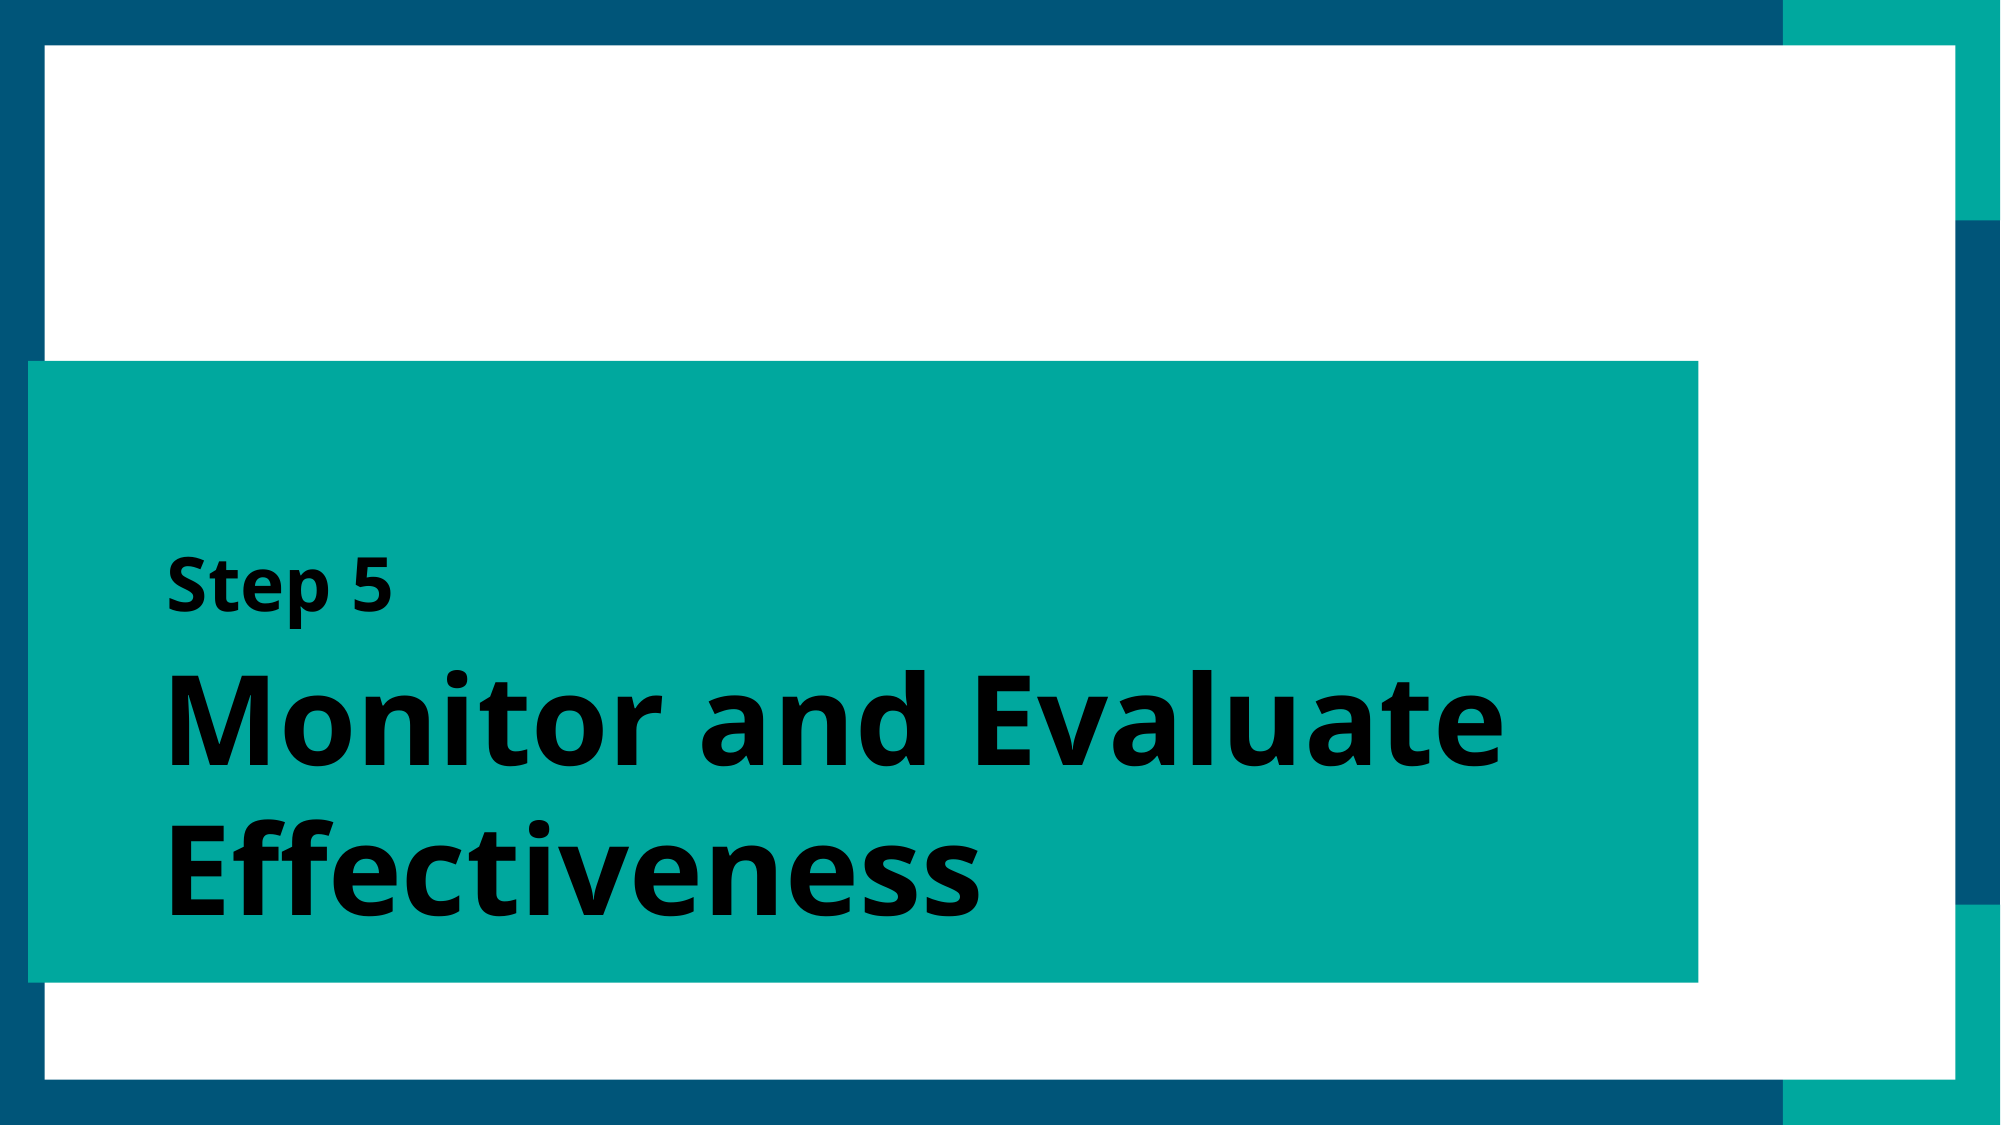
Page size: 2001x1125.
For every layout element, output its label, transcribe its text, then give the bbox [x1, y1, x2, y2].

title Monitor and Evaluate Effectiveness [136, 280, 1597, 941]
text_box Step 5 [151, 536, 1613, 643]
